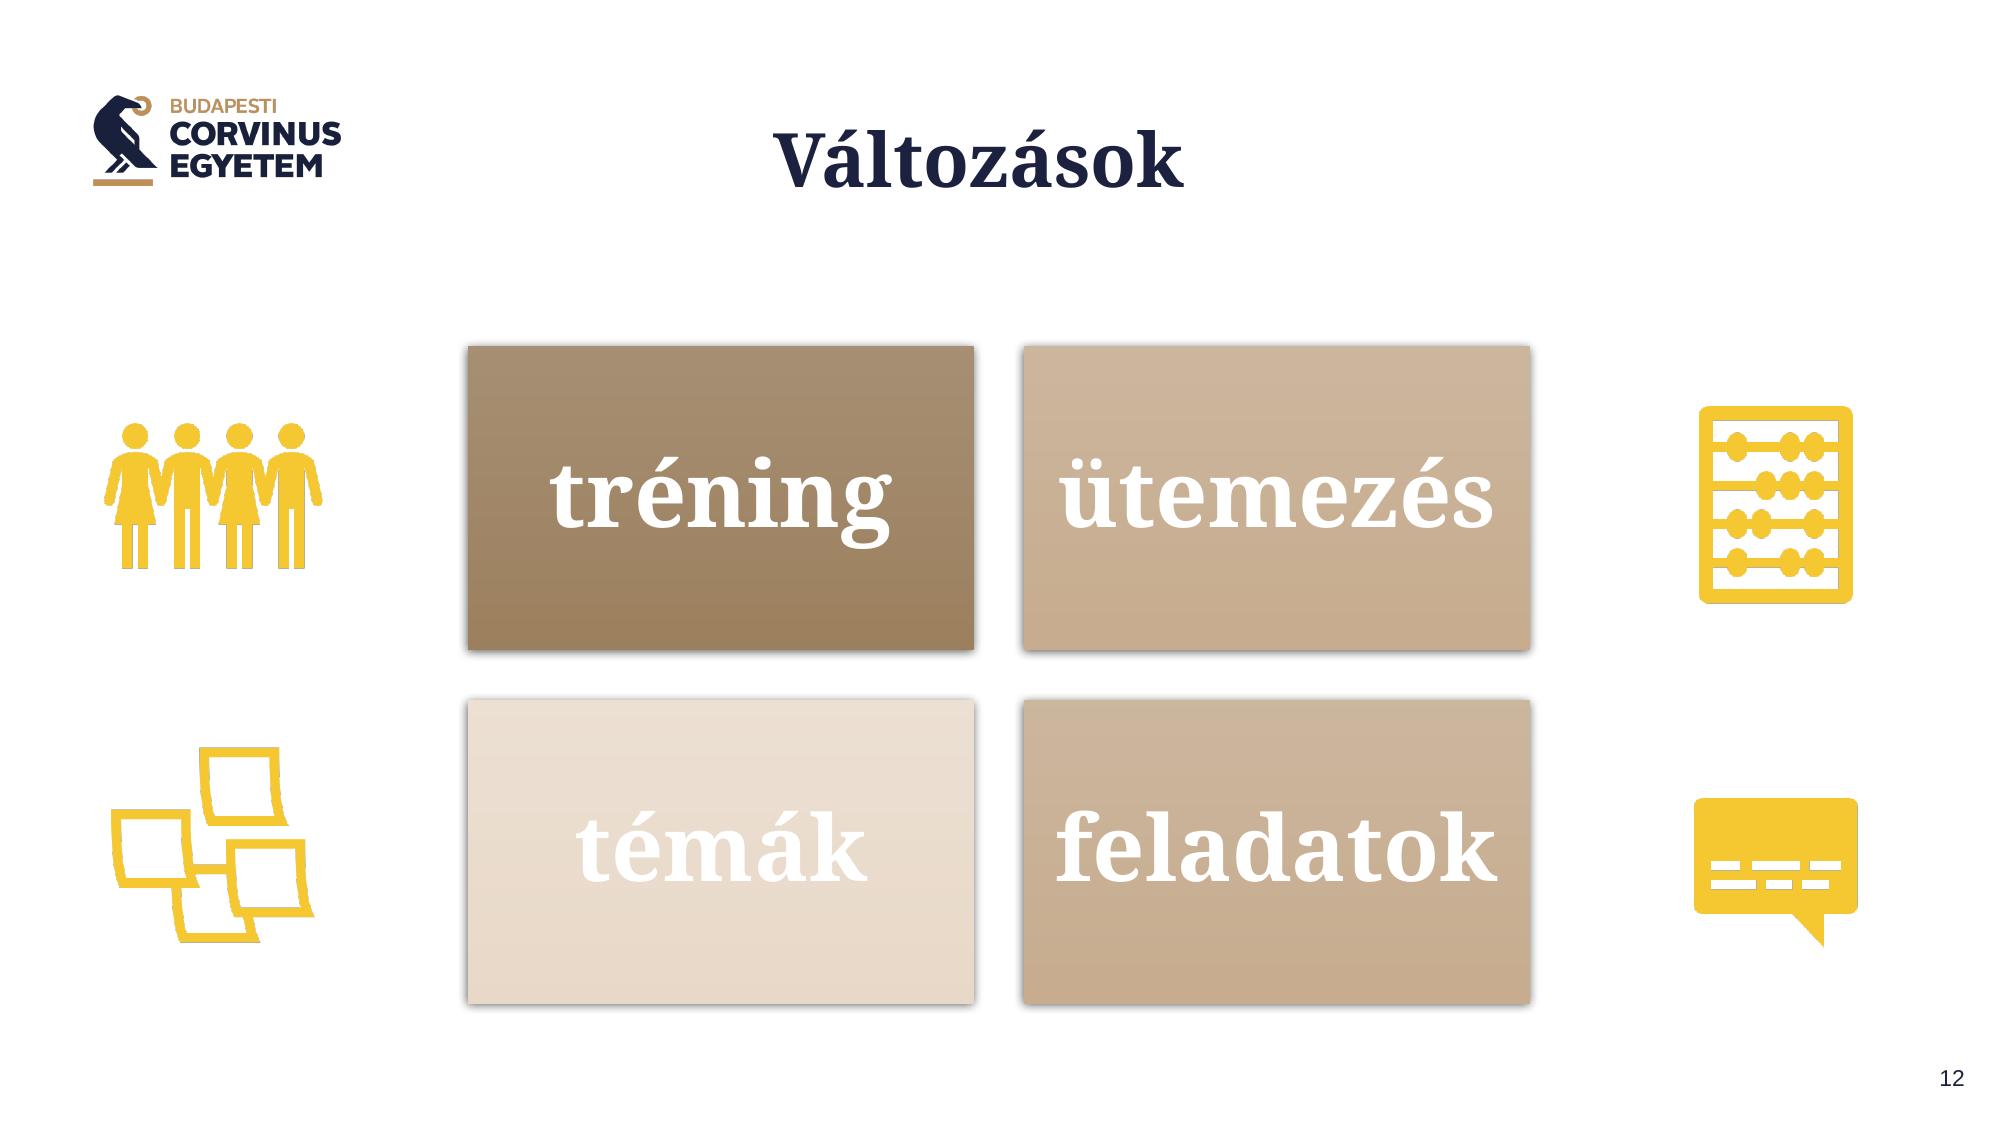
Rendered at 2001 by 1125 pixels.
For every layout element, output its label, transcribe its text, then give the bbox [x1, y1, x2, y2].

picture [1660, 389, 1891, 620]
picture [99, 730, 328, 959]
title Változások [774, 112, 1224, 227]
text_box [468, 249, 1530, 1100]
picture [88, 371, 338, 620]
picture [1660, 757, 1891, 988]
picture [93, 95, 365, 186]
